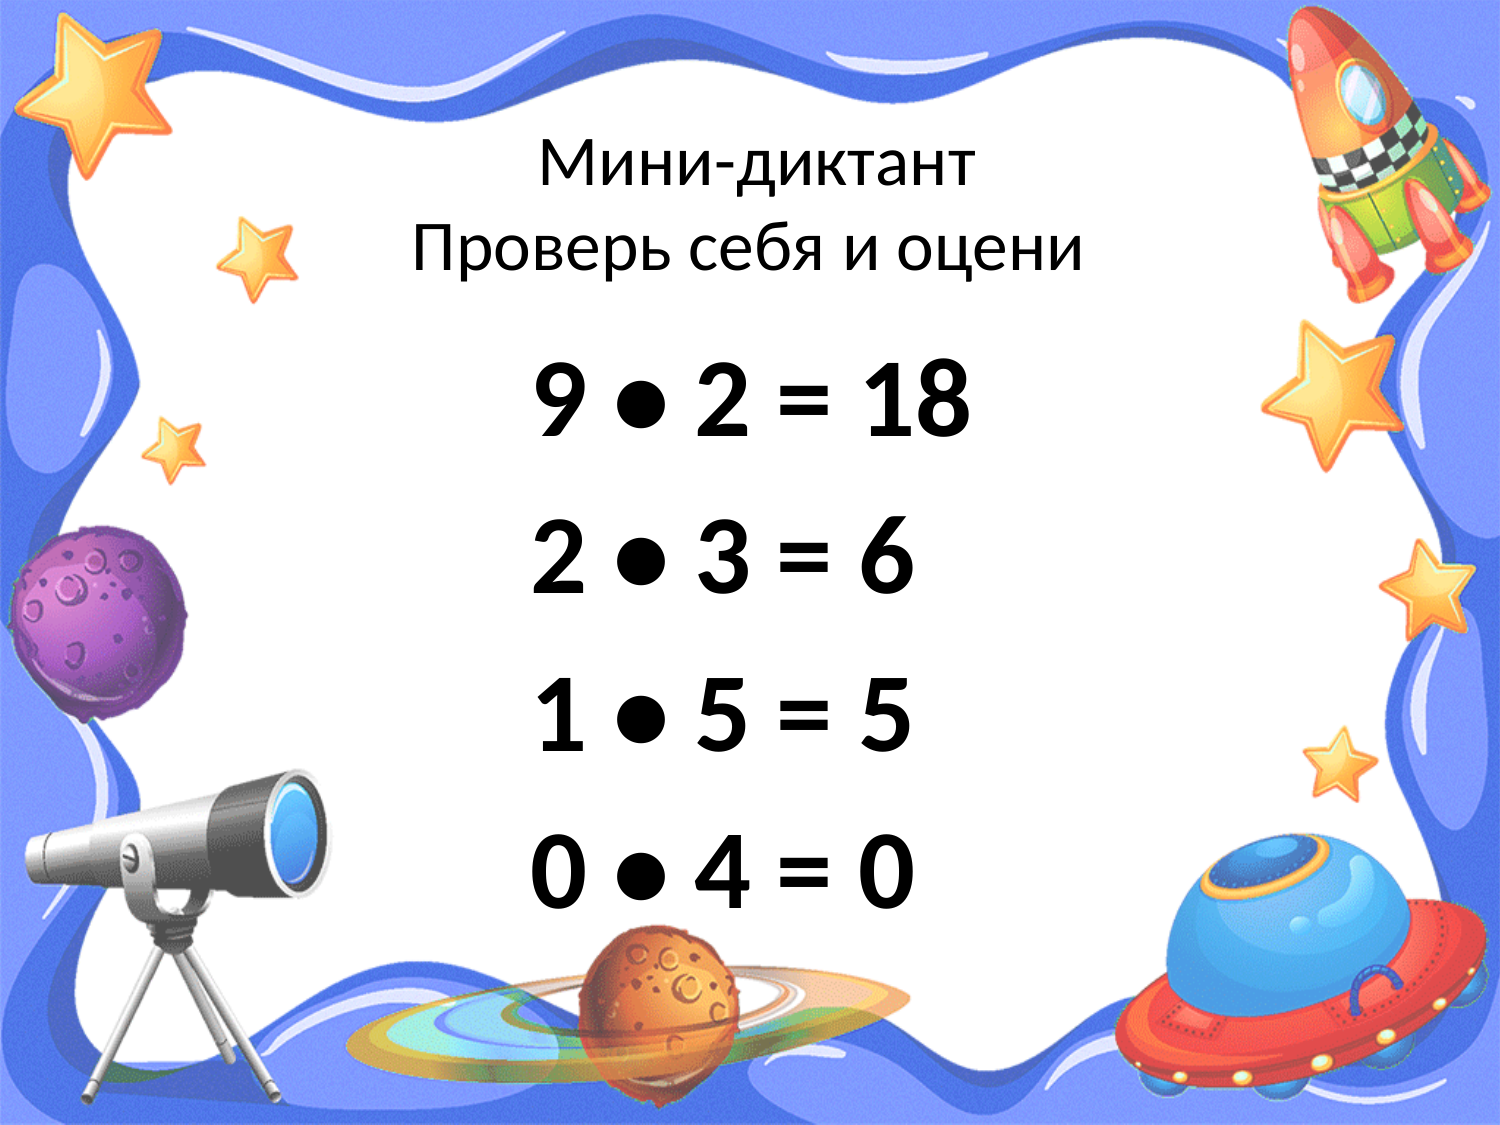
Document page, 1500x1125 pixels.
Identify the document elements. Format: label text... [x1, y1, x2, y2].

list 9 • 2 = 18 2 • 3 = 6 1 • 5 = 5 0 • 4 = 0 [515, 316, 1114, 961]
title Мини-диктант Проверь себя и оцени [82, 105, 1432, 293]
